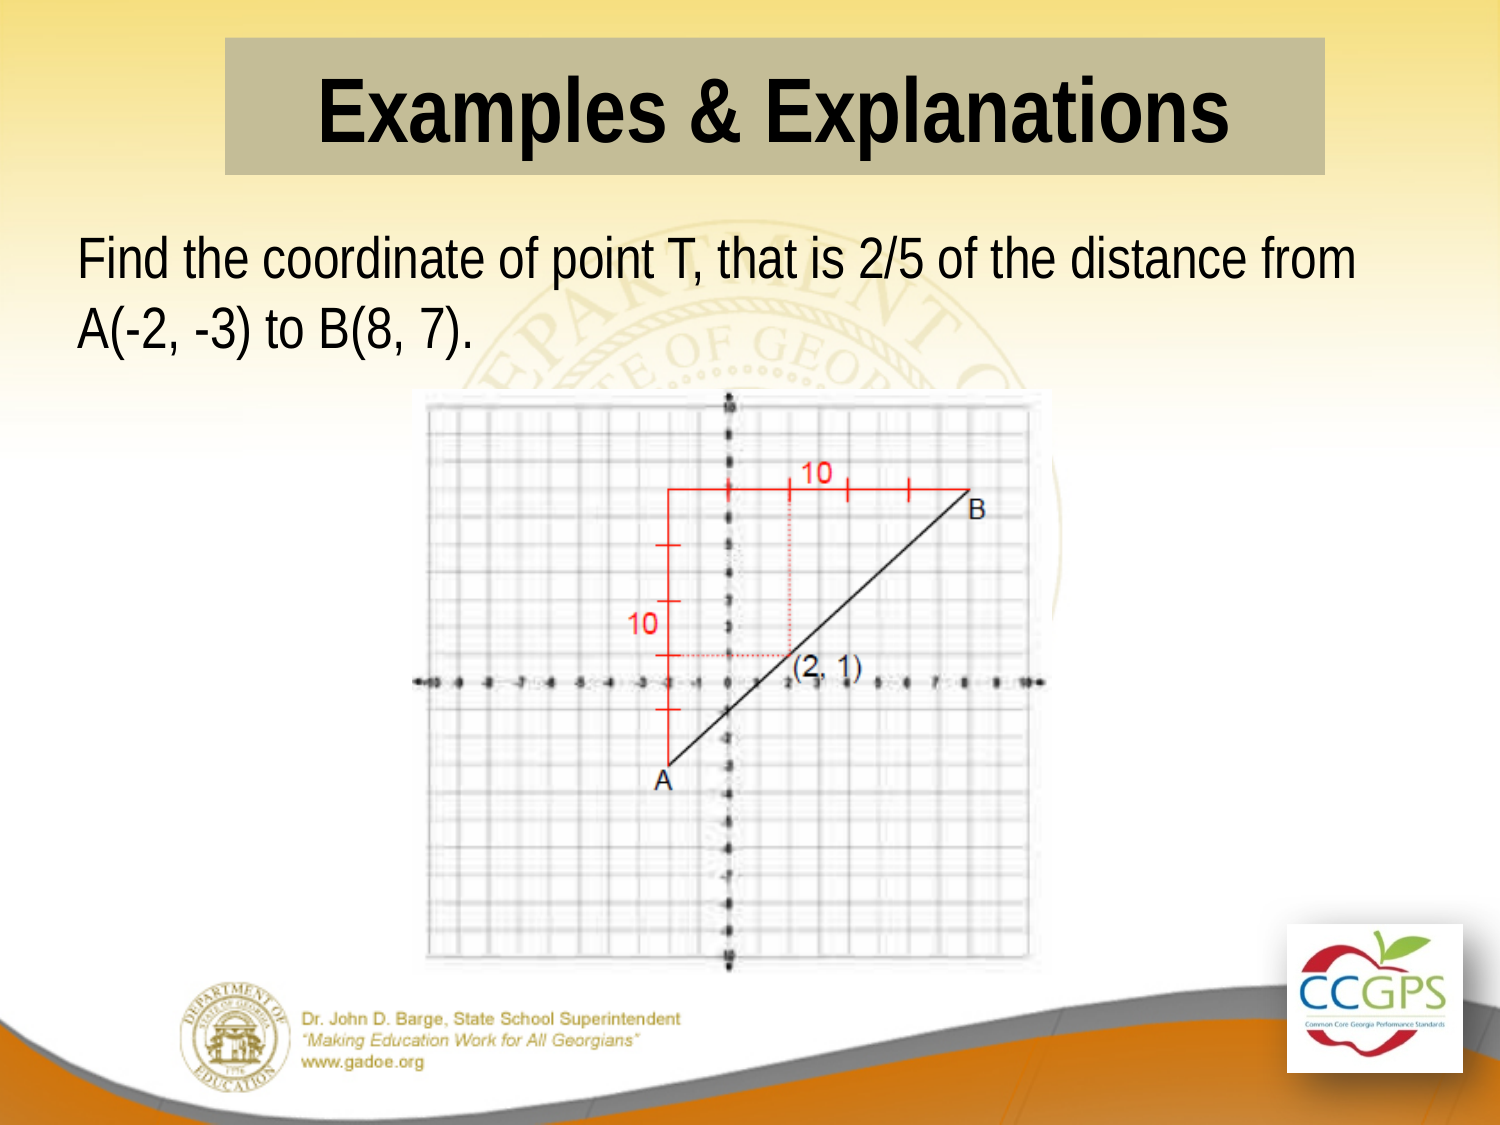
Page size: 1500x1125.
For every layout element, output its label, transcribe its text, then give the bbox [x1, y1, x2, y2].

title Examples & Explanations [224, 37, 1326, 176]
subtitle Find the coordinate of point T, that is 2/5 of the distance from A(-2, -3) to B(8, 7). [62, 212, 1438, 926]
picture [0, 0, 1500, 1125]
